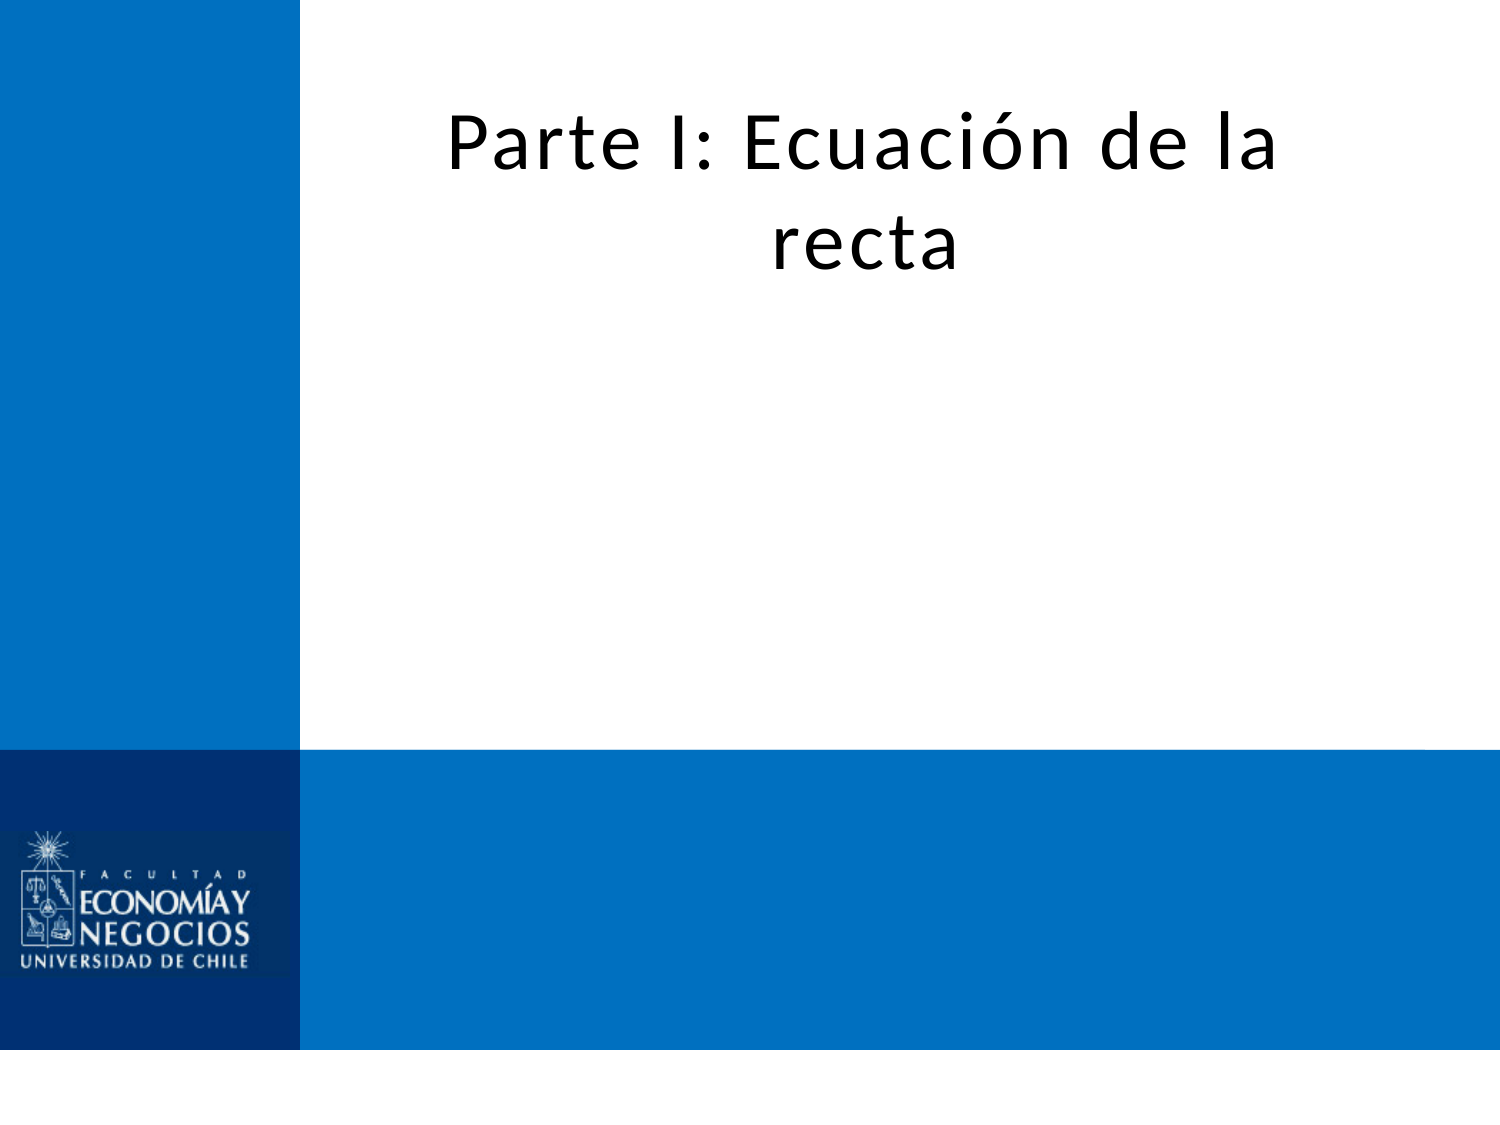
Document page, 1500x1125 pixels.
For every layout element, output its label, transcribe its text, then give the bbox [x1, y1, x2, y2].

picture [0, 831, 290, 978]
title Parte I: Ecuación de la recta [328, 93, 1404, 294]
